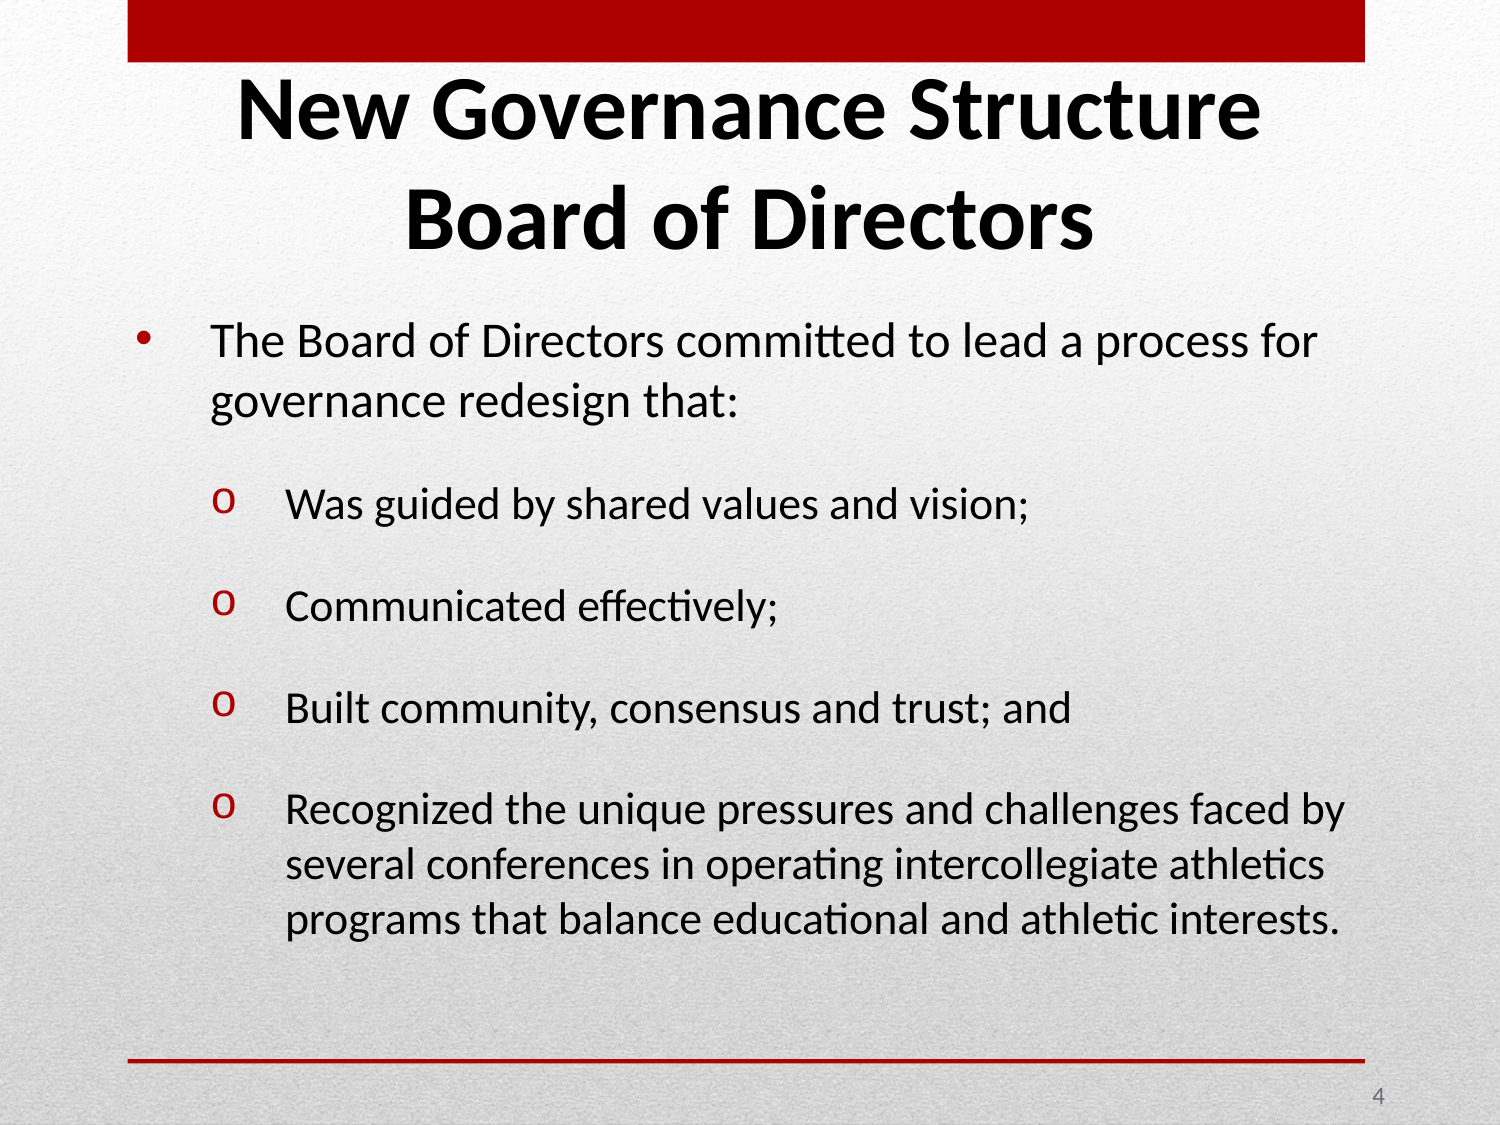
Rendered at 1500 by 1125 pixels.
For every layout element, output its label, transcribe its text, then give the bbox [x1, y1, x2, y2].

list The Board of Directors committed to lead a process for governance redesign that: Was guided by shared values and vision; Communicated effectively; Built community, consensus and trust; and Recognized the unique pressures and challenges faced by several conferences in operating intercollegiate athletics programs that balance educational and athletic interests. [120, 299, 1375, 1063]
text_box New Governance Structure Board of Directors [0, 59, 1500, 255]
slide_number 4 [1275, 1065, 1400, 1125]
